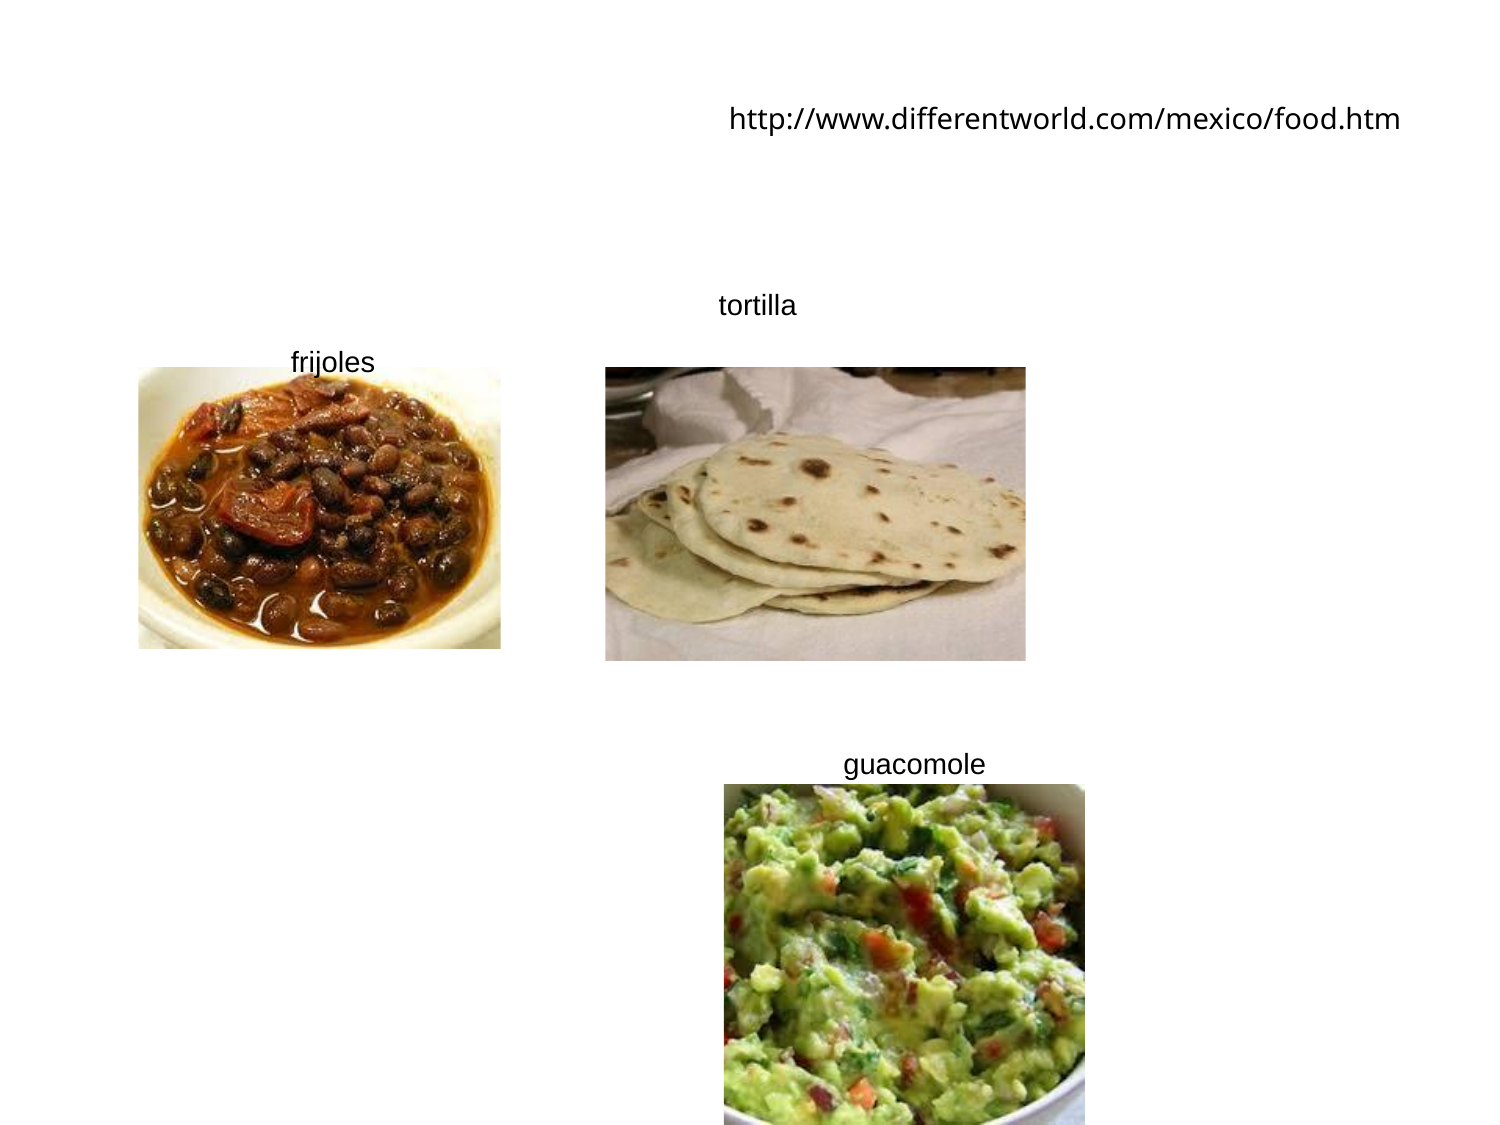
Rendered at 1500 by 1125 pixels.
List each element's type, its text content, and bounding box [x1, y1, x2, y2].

text_box frijoles [275, 327, 501, 393]
text_box [605, 367, 1026, 661]
text_box [723, 784, 1085, 1125]
text_box guacomole [828, 730, 1054, 796]
text_box tortilla [703, 271, 929, 337]
text_box http://www.differentworld.com/mexico/food.htm [714, 85, 1491, 151]
text_box [138, 367, 501, 649]
